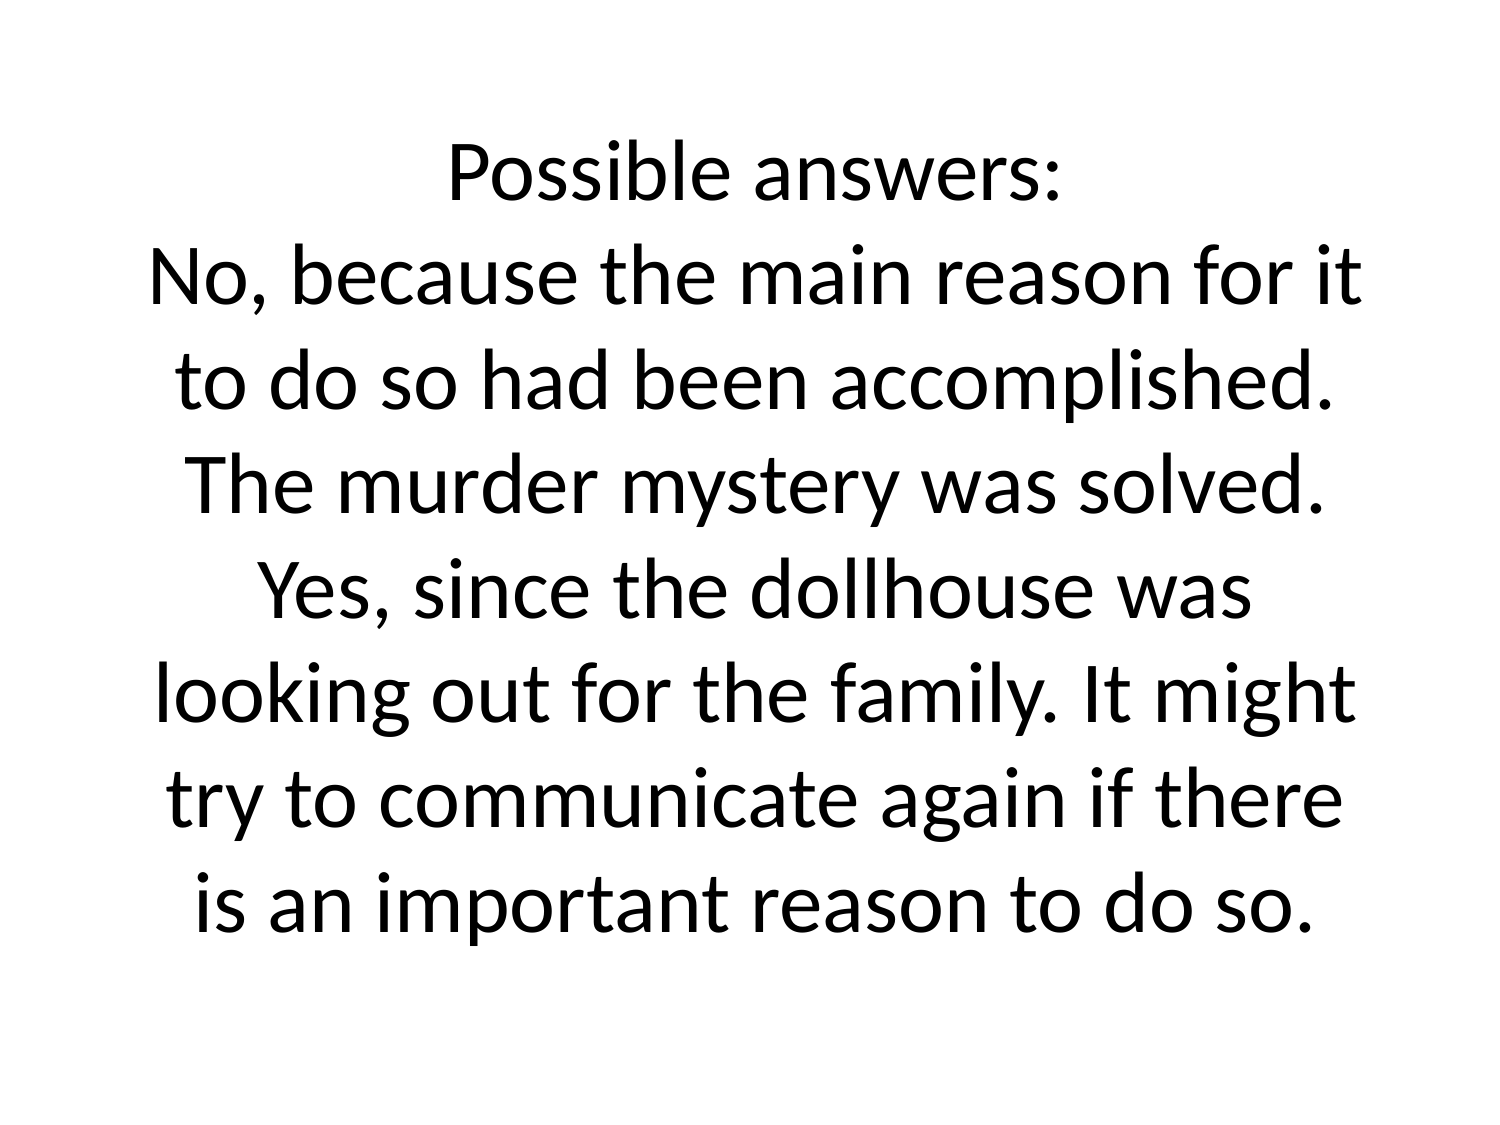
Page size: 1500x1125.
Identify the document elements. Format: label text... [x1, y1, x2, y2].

title Possible answers: No, because the main reason for it to do so had been accomplished. The murder mystery was solved. Yes, since the dollhouse was looking out for the family. It might try to communicate again if there is an important reason to do so. [125, 75, 1388, 988]
